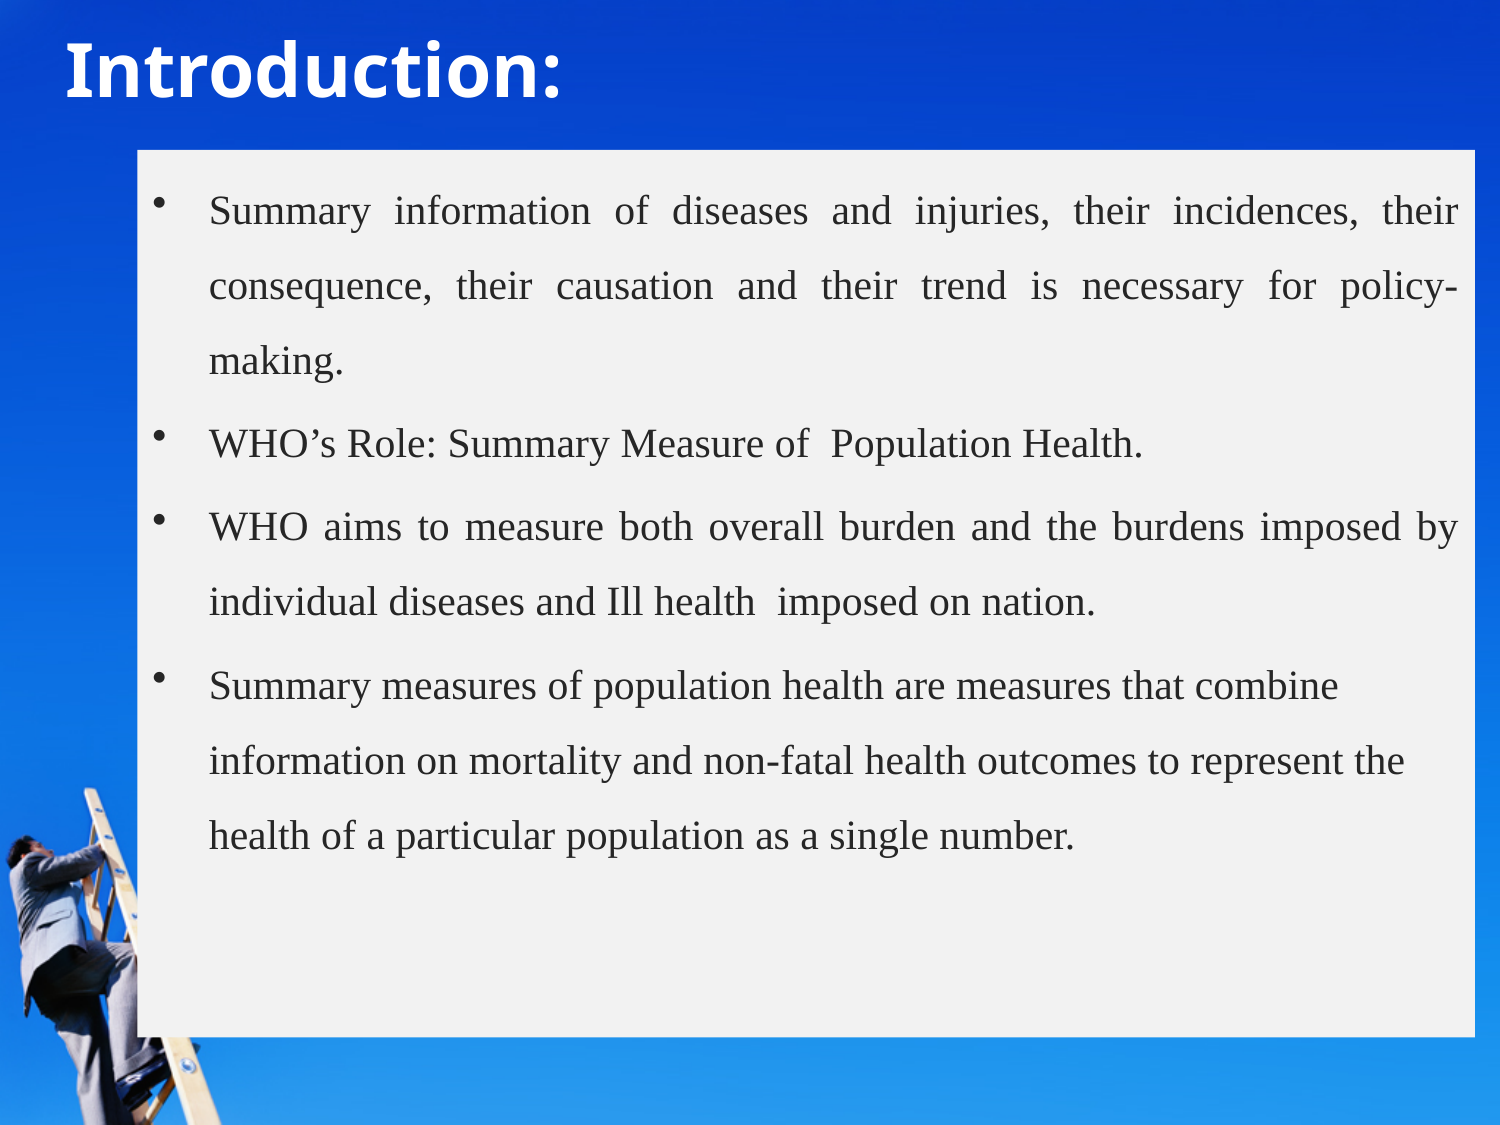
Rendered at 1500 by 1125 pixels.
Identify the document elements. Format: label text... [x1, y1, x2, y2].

list Summary information of diseases and injuries, their incidences, their consequence, their causation and their trend is necessary for policy-making. WHO’s Role: Summary Measure of Population Health. WHO aims to measure both overall burden and the burdens imposed by individual diseases and Ill health imposed on nation. Summary measures of population health are measures that combine information on mortality and non-fatal health outcomes to represent the health of a particular population as a single number. [137, 149, 1476, 1038]
title Introduction: [49, 62, 1476, 163]
picture [0, 0, 1500, 1125]
